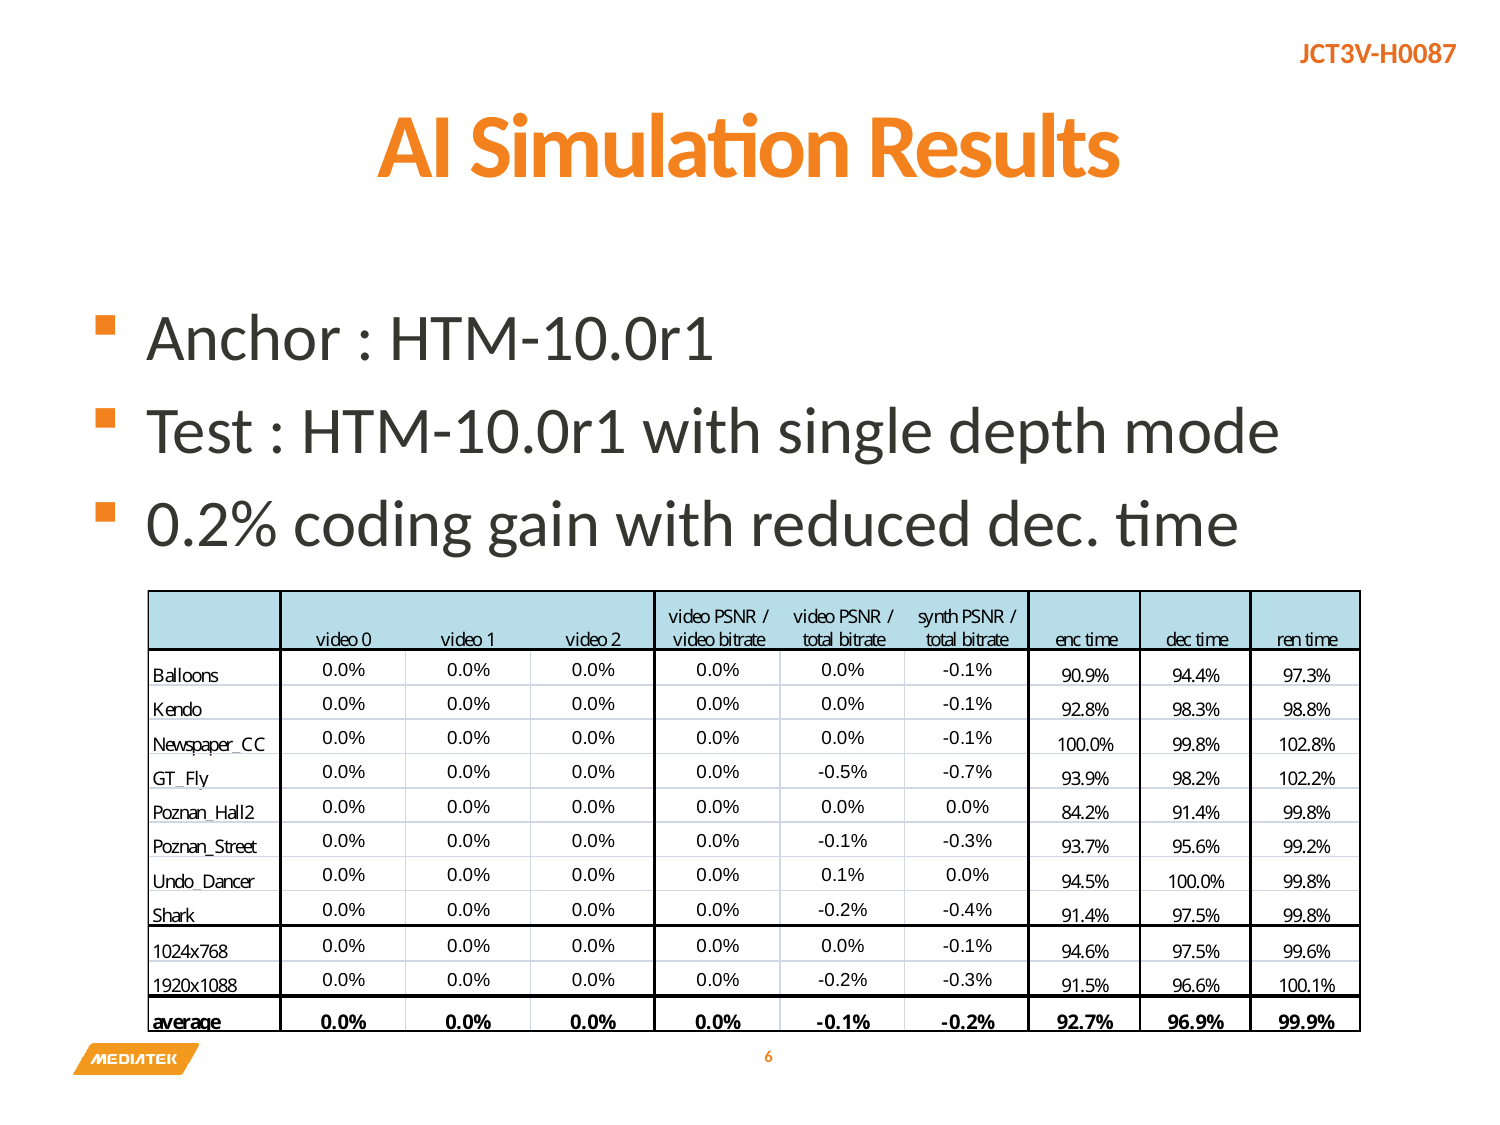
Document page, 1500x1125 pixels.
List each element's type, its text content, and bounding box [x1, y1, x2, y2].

picture [147, 590, 1363, 1034]
slide_number 6 [711, 1043, 788, 1089]
list Anchor : HTM-10.0r1 Test : HTM-10.0r1 with single depth mode 0.2% coding gain with reduced dec. time [75, 286, 1425, 990]
picture [73, 1043, 199, 1075]
title AI Simulation Results [75, 99, 1425, 286]
